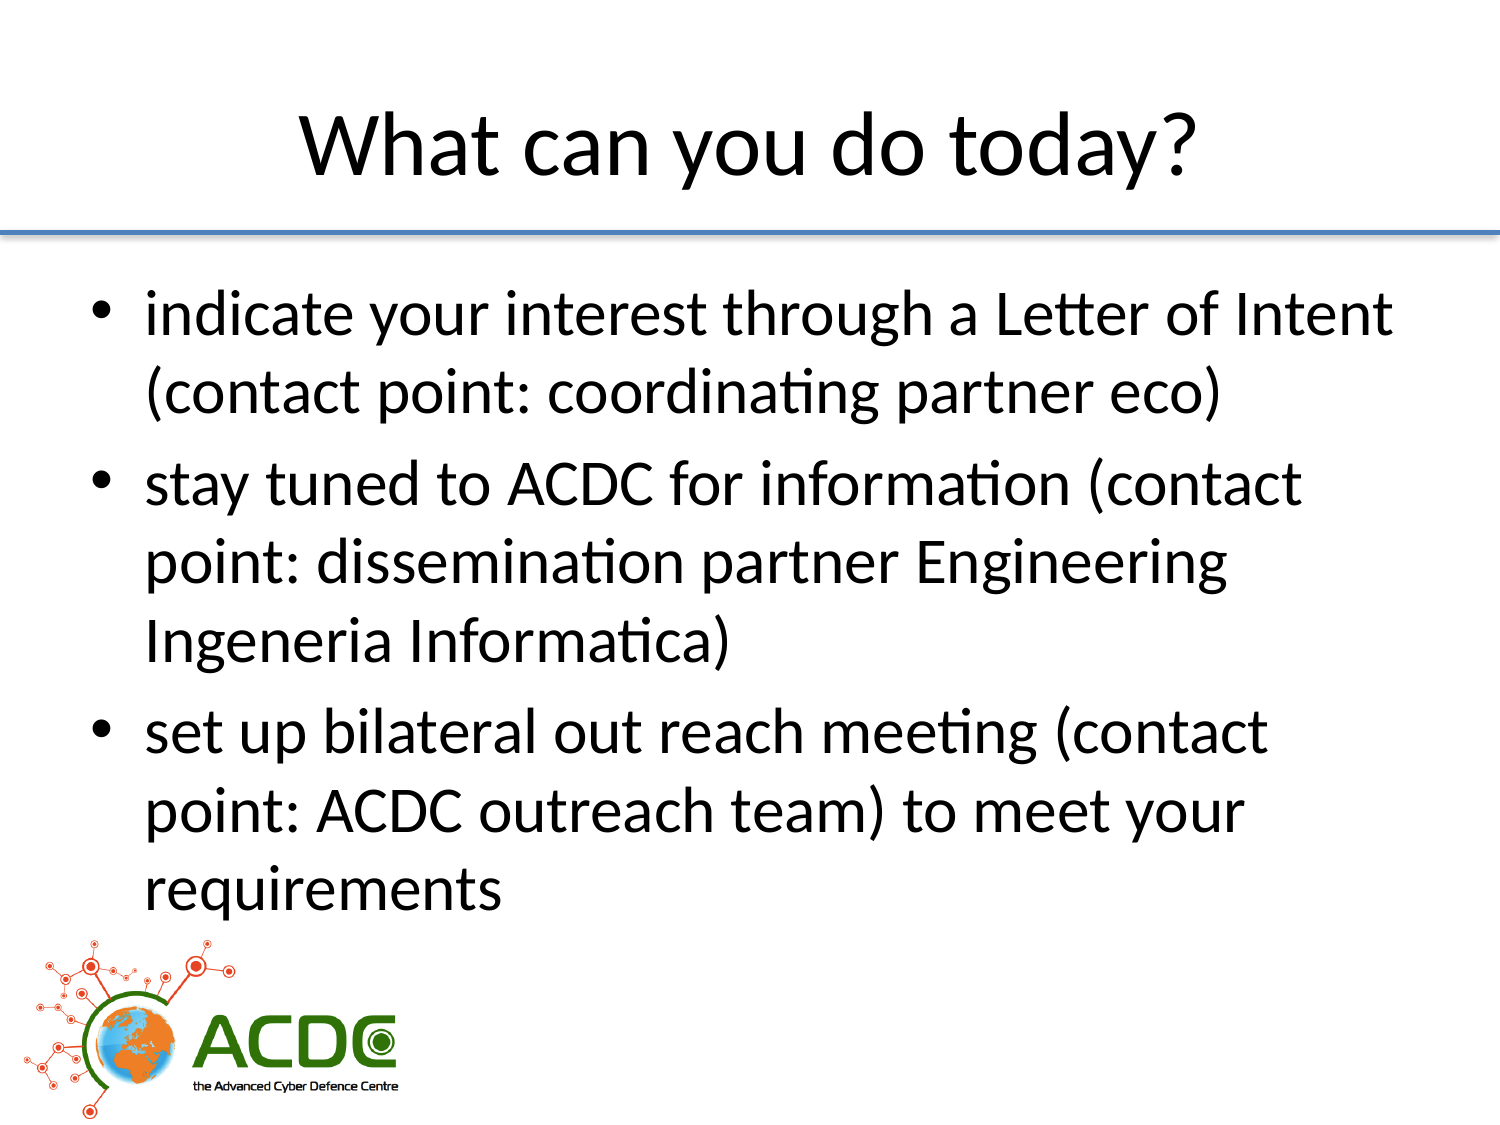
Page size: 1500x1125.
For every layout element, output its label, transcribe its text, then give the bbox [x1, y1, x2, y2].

title What can you do today? [75, 45, 1425, 233]
list indicate your interest through a Letter of Intent (contact point: coordinating partner eco) stay tuned to ACDC for information (contact point: dissemination partner Engineering Ingeneria Informatica) set up bilateral out reach meeting (contact point: ACDC outreach team) to meet your requirements [75, 262, 1425, 1005]
picture [0, 934, 431, 1125]
